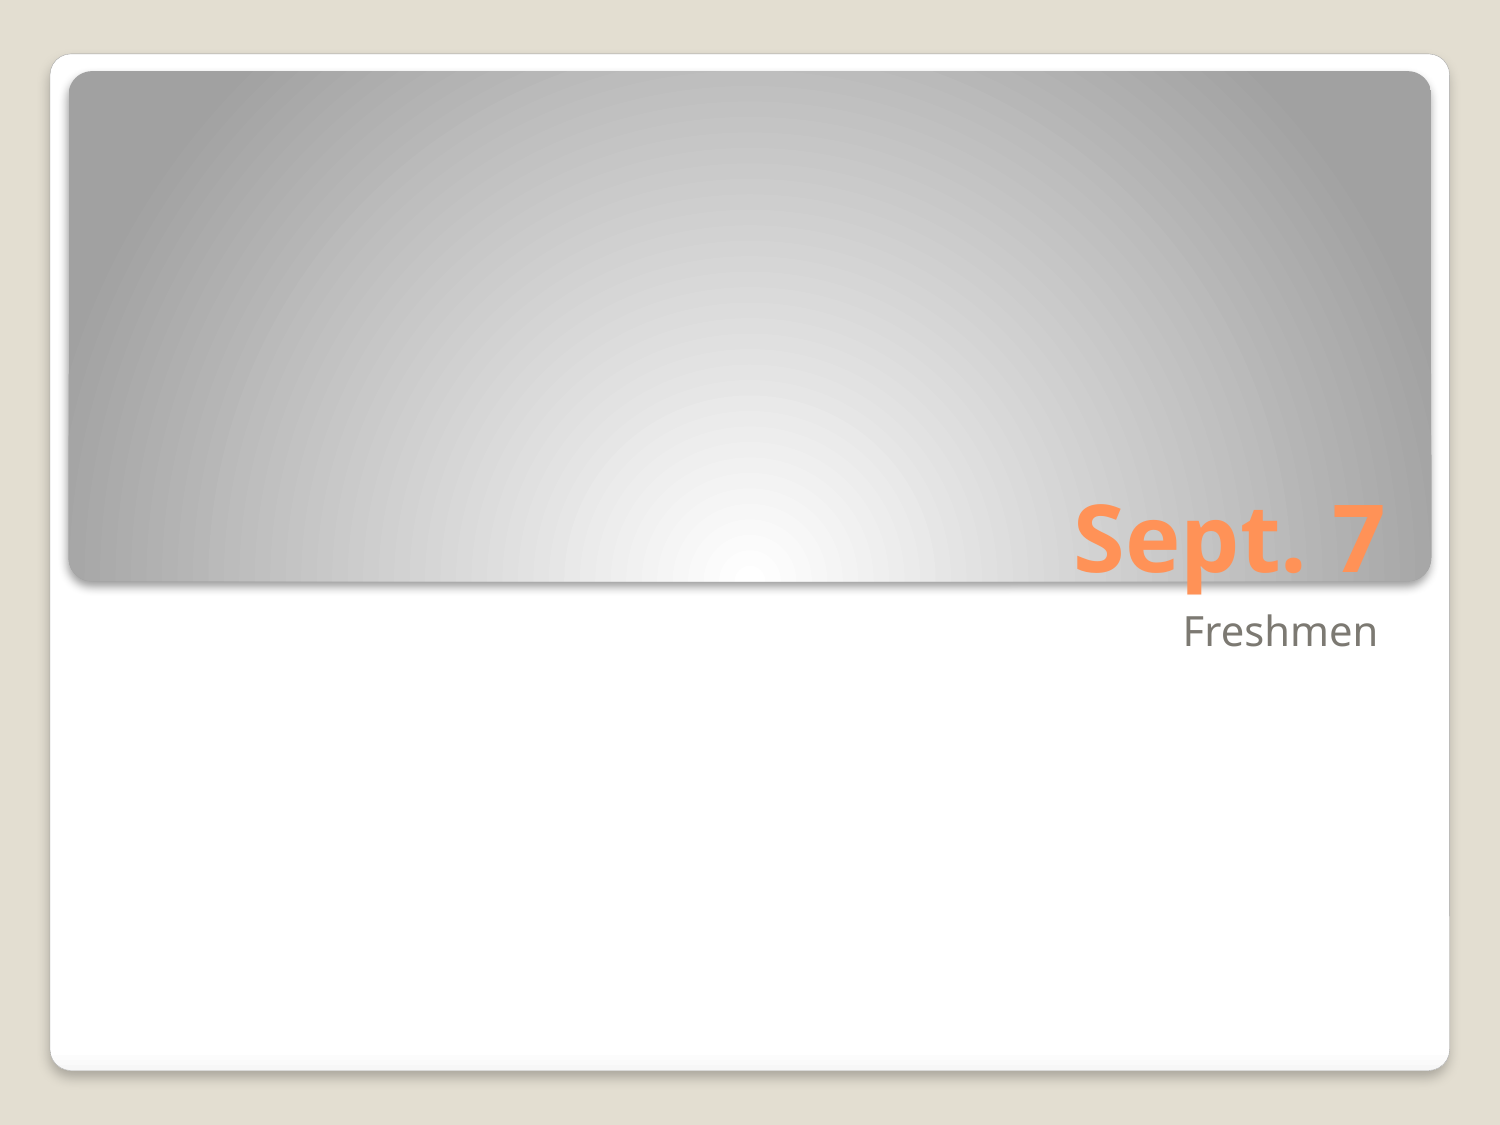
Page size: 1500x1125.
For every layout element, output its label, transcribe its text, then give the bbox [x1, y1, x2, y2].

subtitle Freshmen [118, 604, 1394, 755]
title Sept. 7 [118, 298, 1394, 599]
